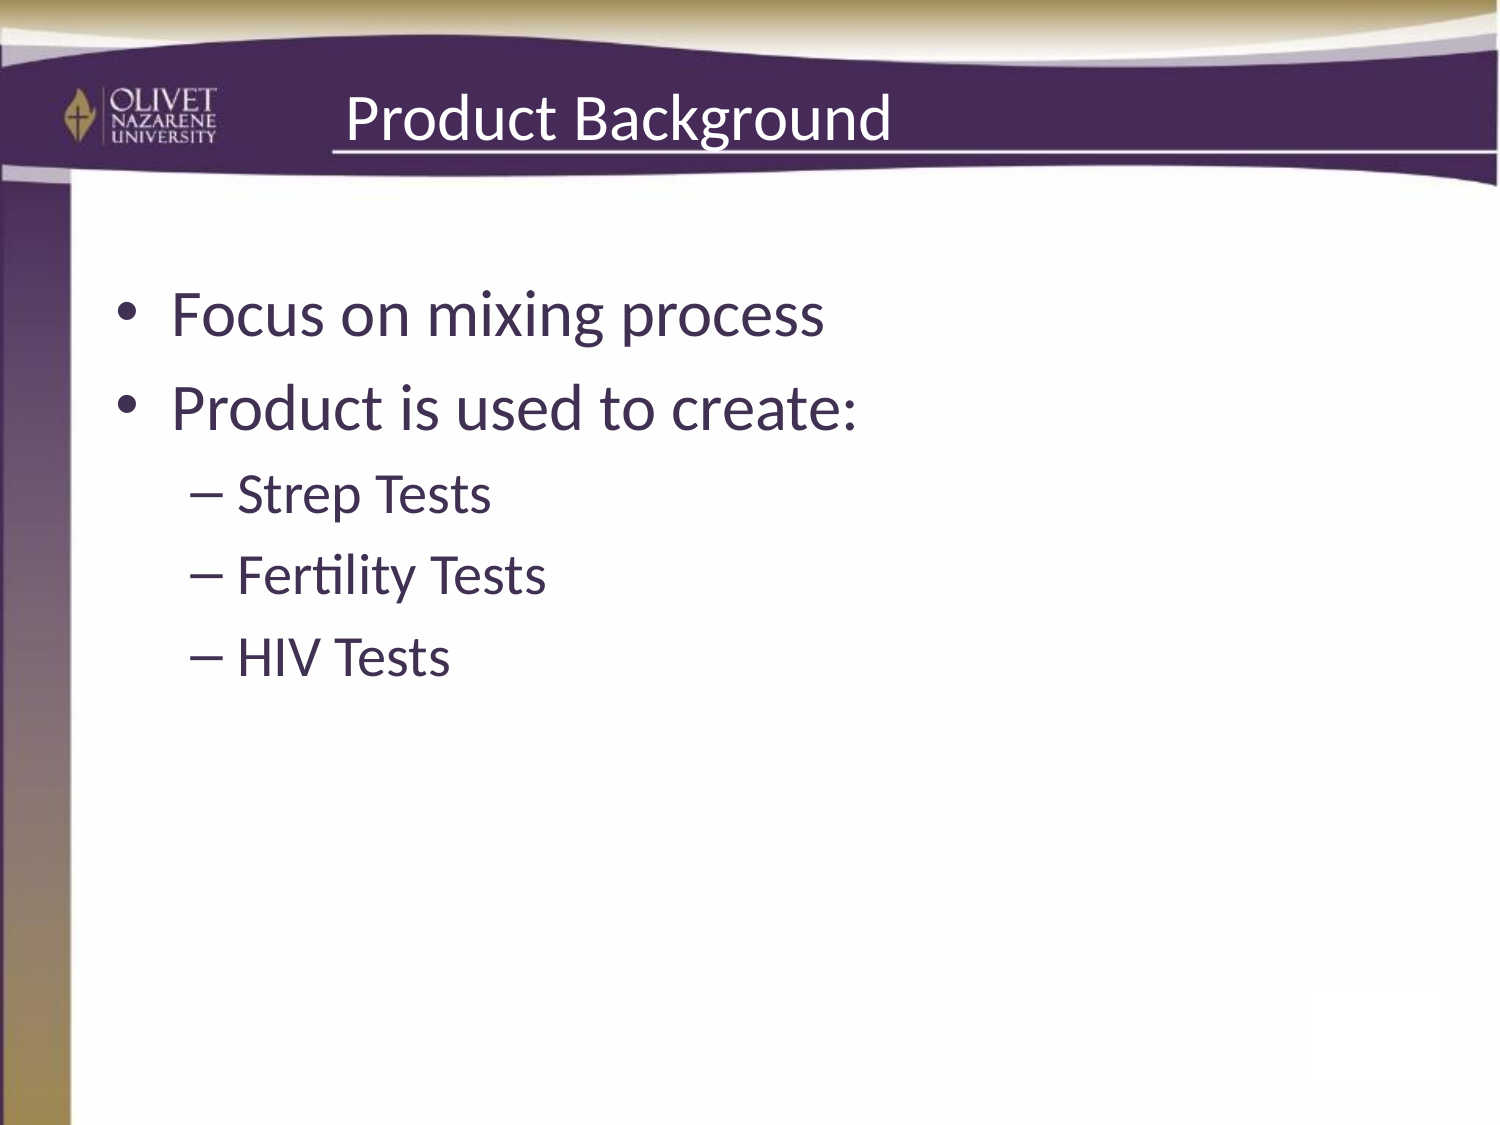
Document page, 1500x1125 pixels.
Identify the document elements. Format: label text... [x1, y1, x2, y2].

picture [0, 0, 1500, 1125]
list Focus on mixing process Product is used to create: Strep Tests Fertility Tests HIV Tests [100, 262, 1425, 1005]
title Product Background [330, 60, 1425, 167]
